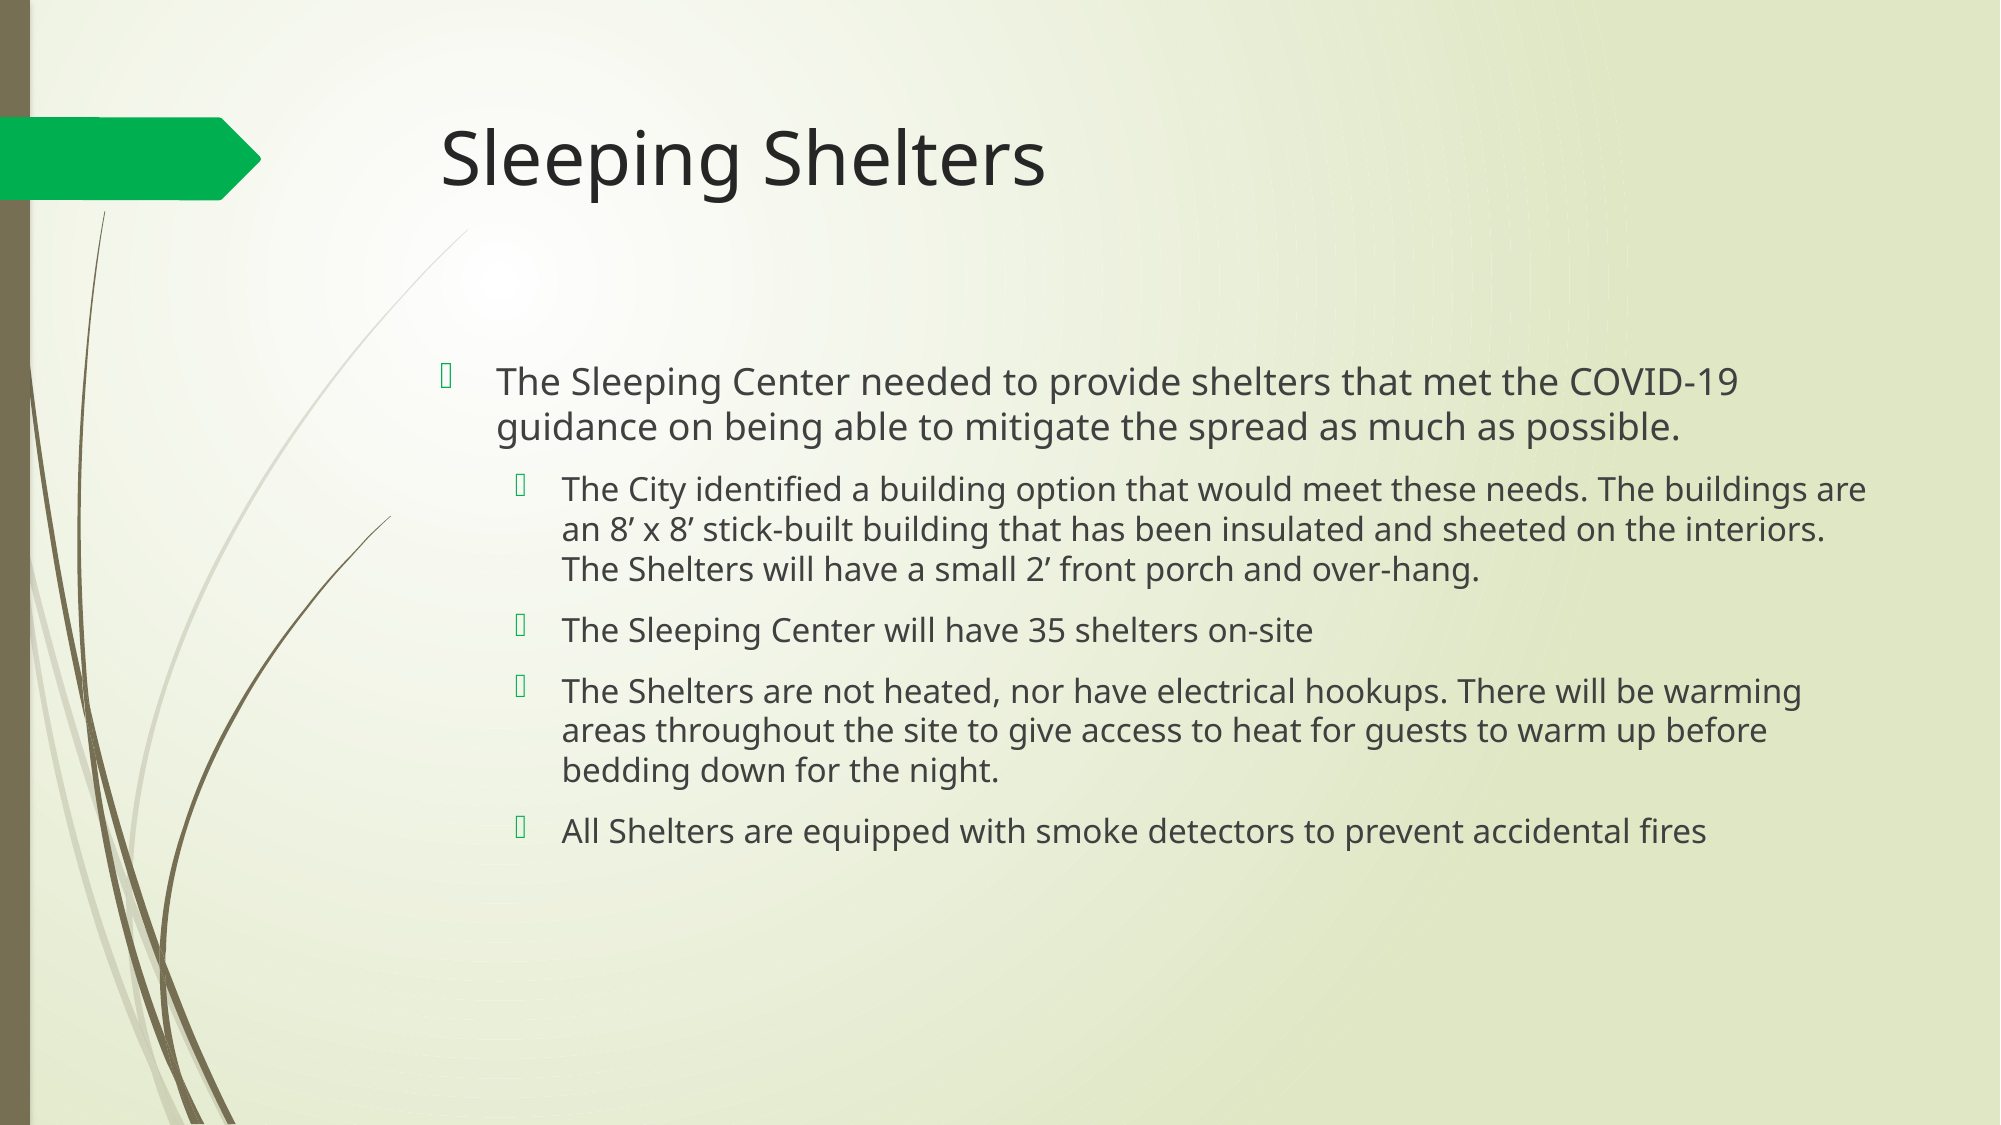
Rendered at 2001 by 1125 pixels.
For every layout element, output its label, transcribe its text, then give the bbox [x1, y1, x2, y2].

title Sleeping Shelters [425, 102, 1888, 313]
list The Sleeping Center needed to provide shelters that met the COVID-19 guidance on being able to mitigate the spread as much as possible. The City identified a building option that would meet these needs. The buildings are an 8’ x 8’ stick-built building that has been insulated and sheeted on the interiors. The Shelters will have a small 2’ front porch and over-hang. The Sleeping Center will have 35 shelters on-site The Shelters are not heated, nor have electrical hookups. There will be warming areas throughout the site to give access to heat for guests to warm up before bedding down for the night. All Shelters are equipped with smoke detectors to prevent accidental fires [424, 350, 1888, 970]
